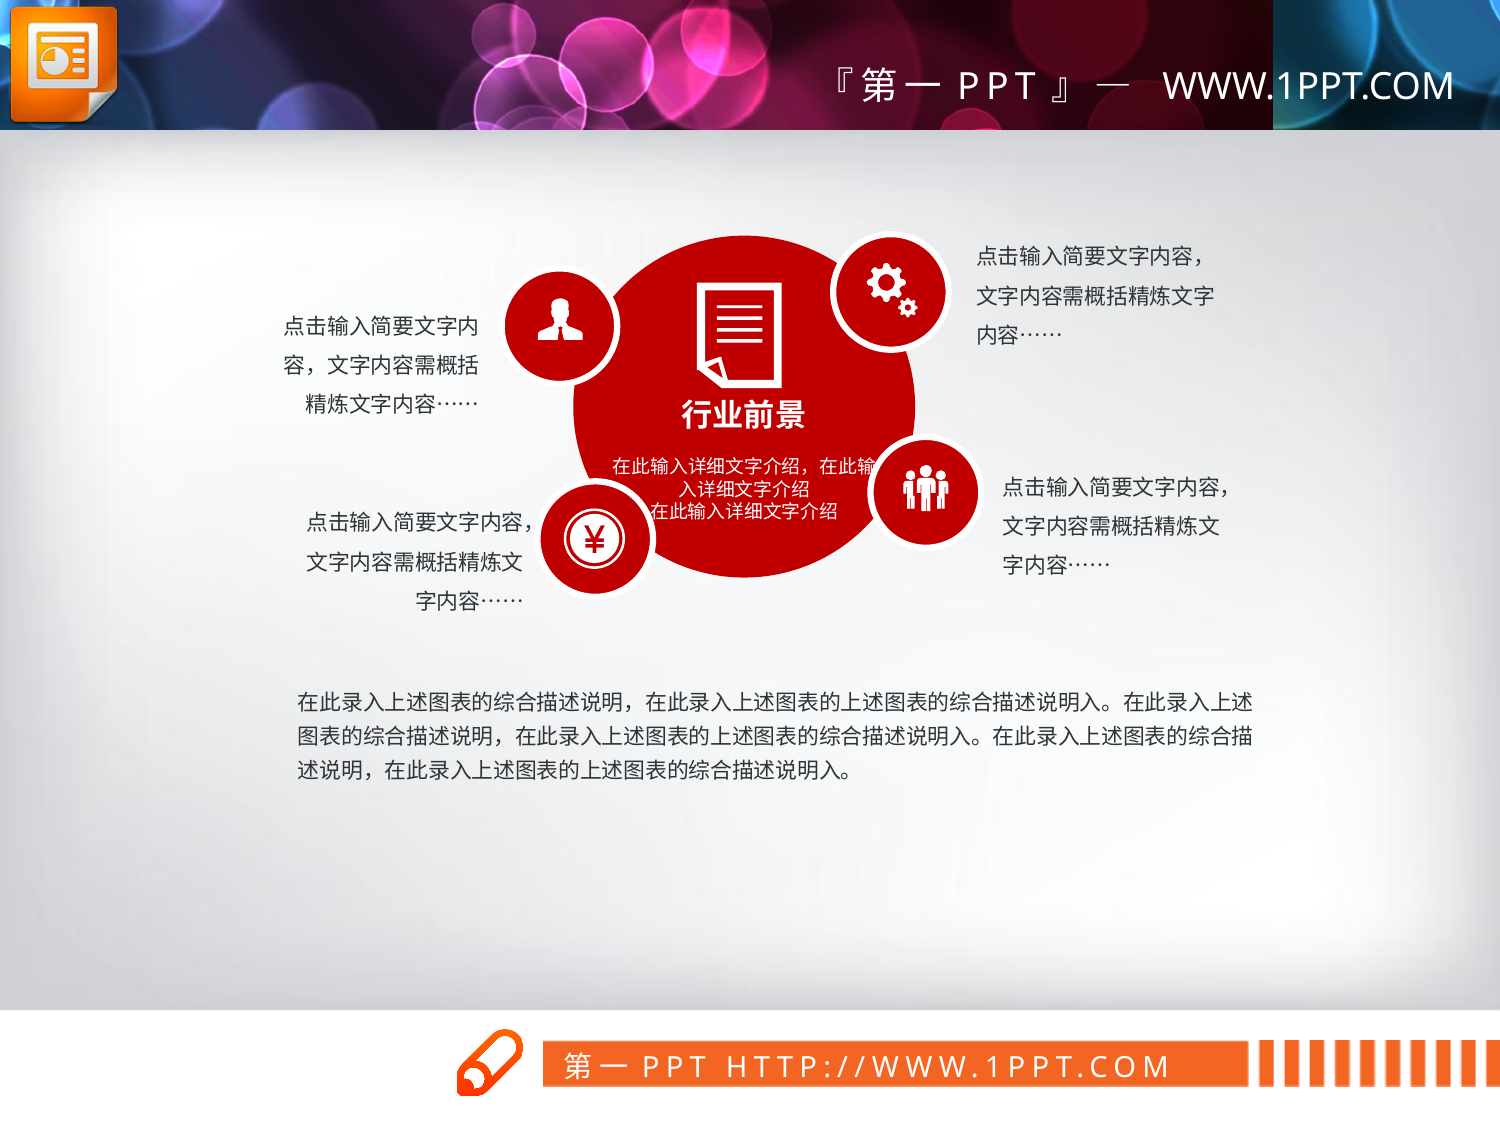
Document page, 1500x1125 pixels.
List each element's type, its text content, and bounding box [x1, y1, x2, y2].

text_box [572, 235, 916, 578]
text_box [537, 481, 654, 598]
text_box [832, 233, 949, 350]
picture [543, 1040, 1500, 1087]
text_box 点击输入简要文字内容，文字内容需概括精炼文字内容…… [961, 222, 1238, 356]
text_box 点击输入简要文字内容，文字内容需概括精炼文字内容…… [289, 488, 539, 621]
picture [0, 0, 1500, 1012]
text_box 点击输入简要文字内容，文字内容需概括精炼文字内容…… [987, 452, 1238, 586]
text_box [870, 436, 982, 549]
text_box 在此录入上述图表的综合描述说明，在此录入上述图表的上述图表的综合描述说明入。在此录入上述图表的综合描述说明，在此录入上述图表的上述图表的综合描述说明入。在此录入上述图表的综合描述说明，在此录入上述图表的上述图表的综合描述说明入。 [289, 677, 1273, 856]
text_box 点击输入简要文字内容，文字内容需概括精炼文字内容…… [253, 291, 495, 425]
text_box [501, 268, 618, 385]
